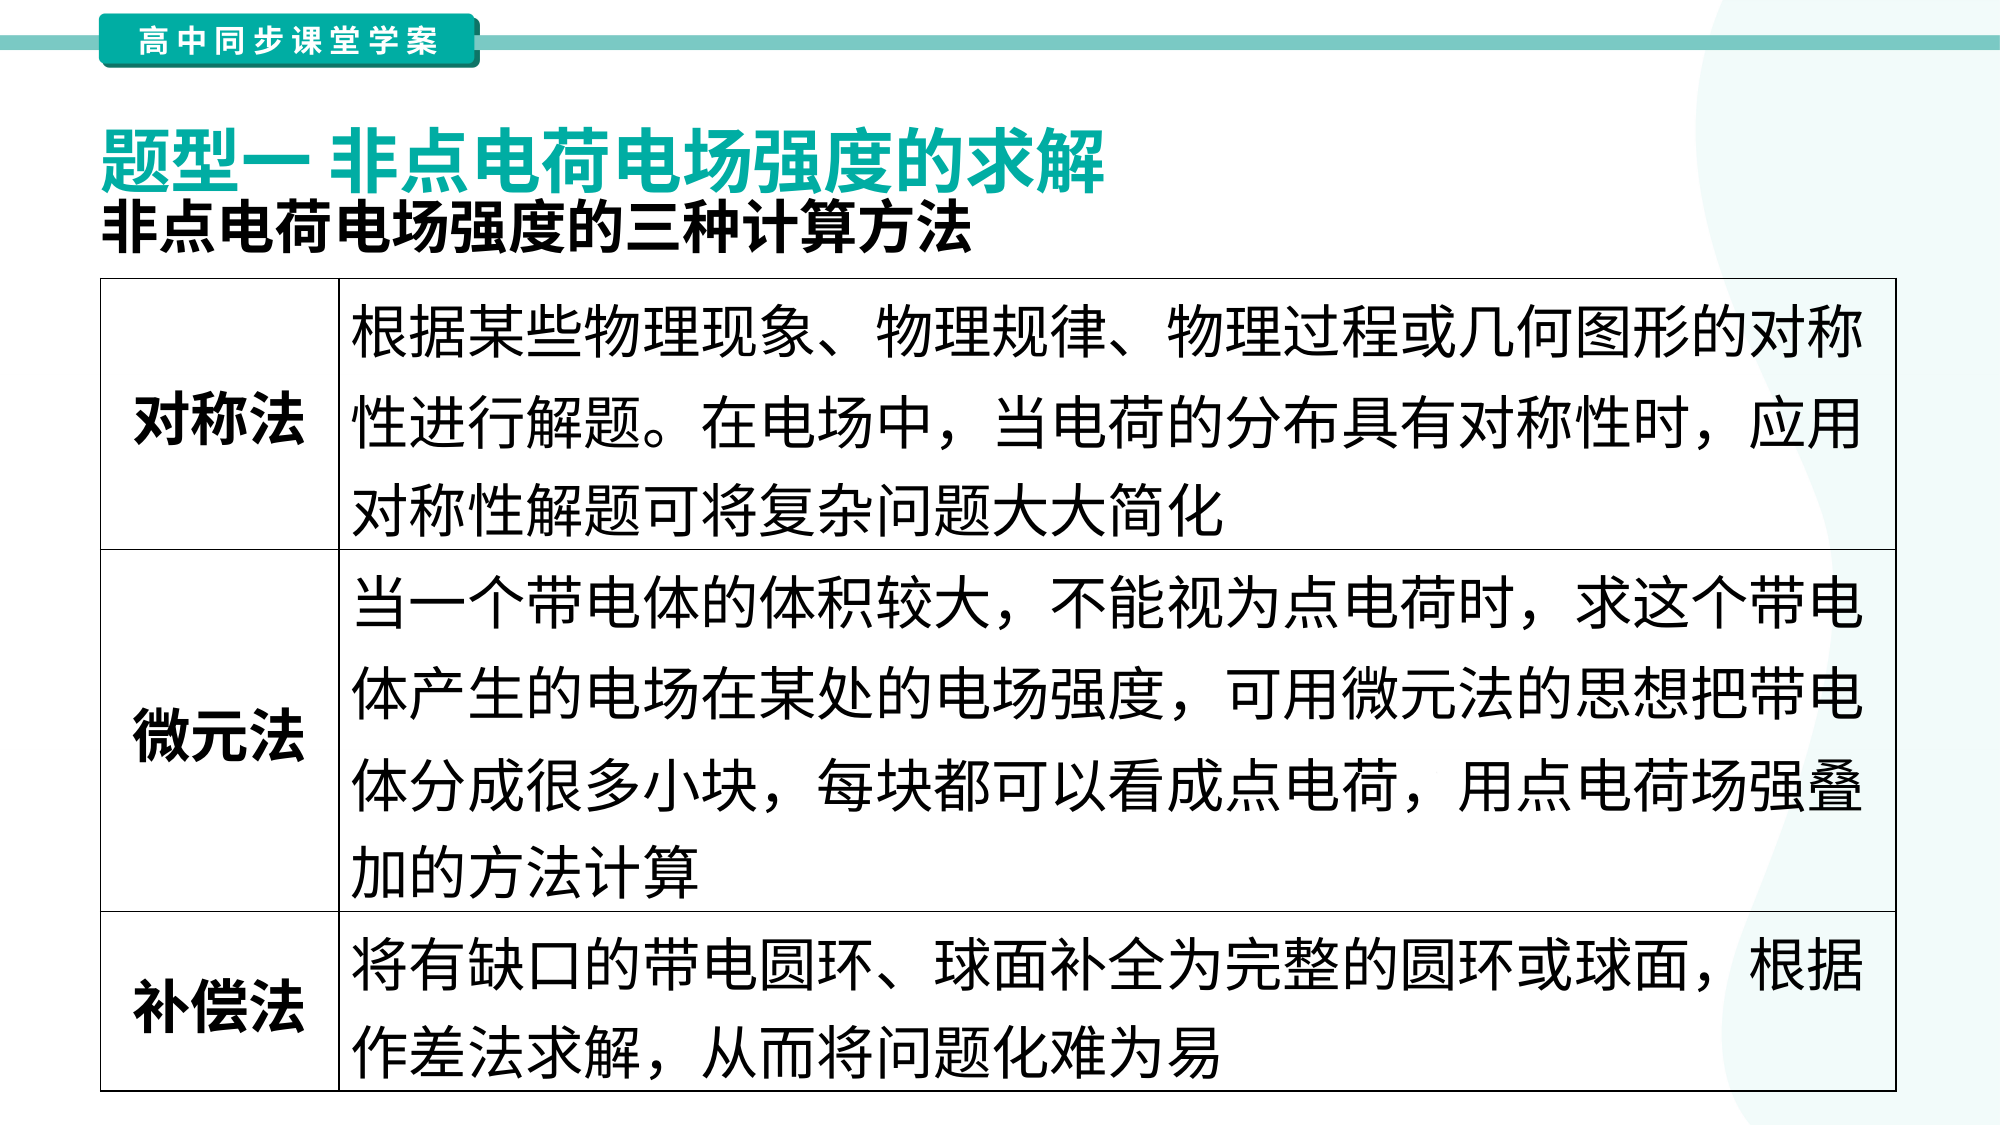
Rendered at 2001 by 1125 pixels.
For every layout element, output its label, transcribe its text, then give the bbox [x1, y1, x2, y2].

text_box 非点电荷电场强度的三种计算方法 [100, 187, 1899, 258]
table_cell 将有缺口的带电圆环、球面补全为完整的圆环或球面，根据 作差法求解，从而将问题化难为易 [340, 912, 1895, 1090]
table_header 对称法 [101, 279, 338, 549]
picture [0, 0, 2000, 1125]
table_cell 当一个带电体的体积较大，不能视为点电荷时，求这个带电 体产生的电场在某处的电场强度，可用微元法的思想把带电 体分成很多小块，每块都可以看成点电荷，用点电荷场强叠 加的方法计算 [340, 550, 1895, 911]
text_box 题型一 非点电荷电场强度的求解 [100, 76, 1899, 187]
table_header 根据某些物理现象、物理规律、物理过程或几何图形的对称 性进行解题。在电场中，当电荷的分布具有对称性时，应用 对称性解题可将复杂问题大大简化 [340, 279, 1895, 549]
table_cell 补偿法 [101, 912, 338, 1090]
table_cell 微元法 [101, 550, 338, 911]
